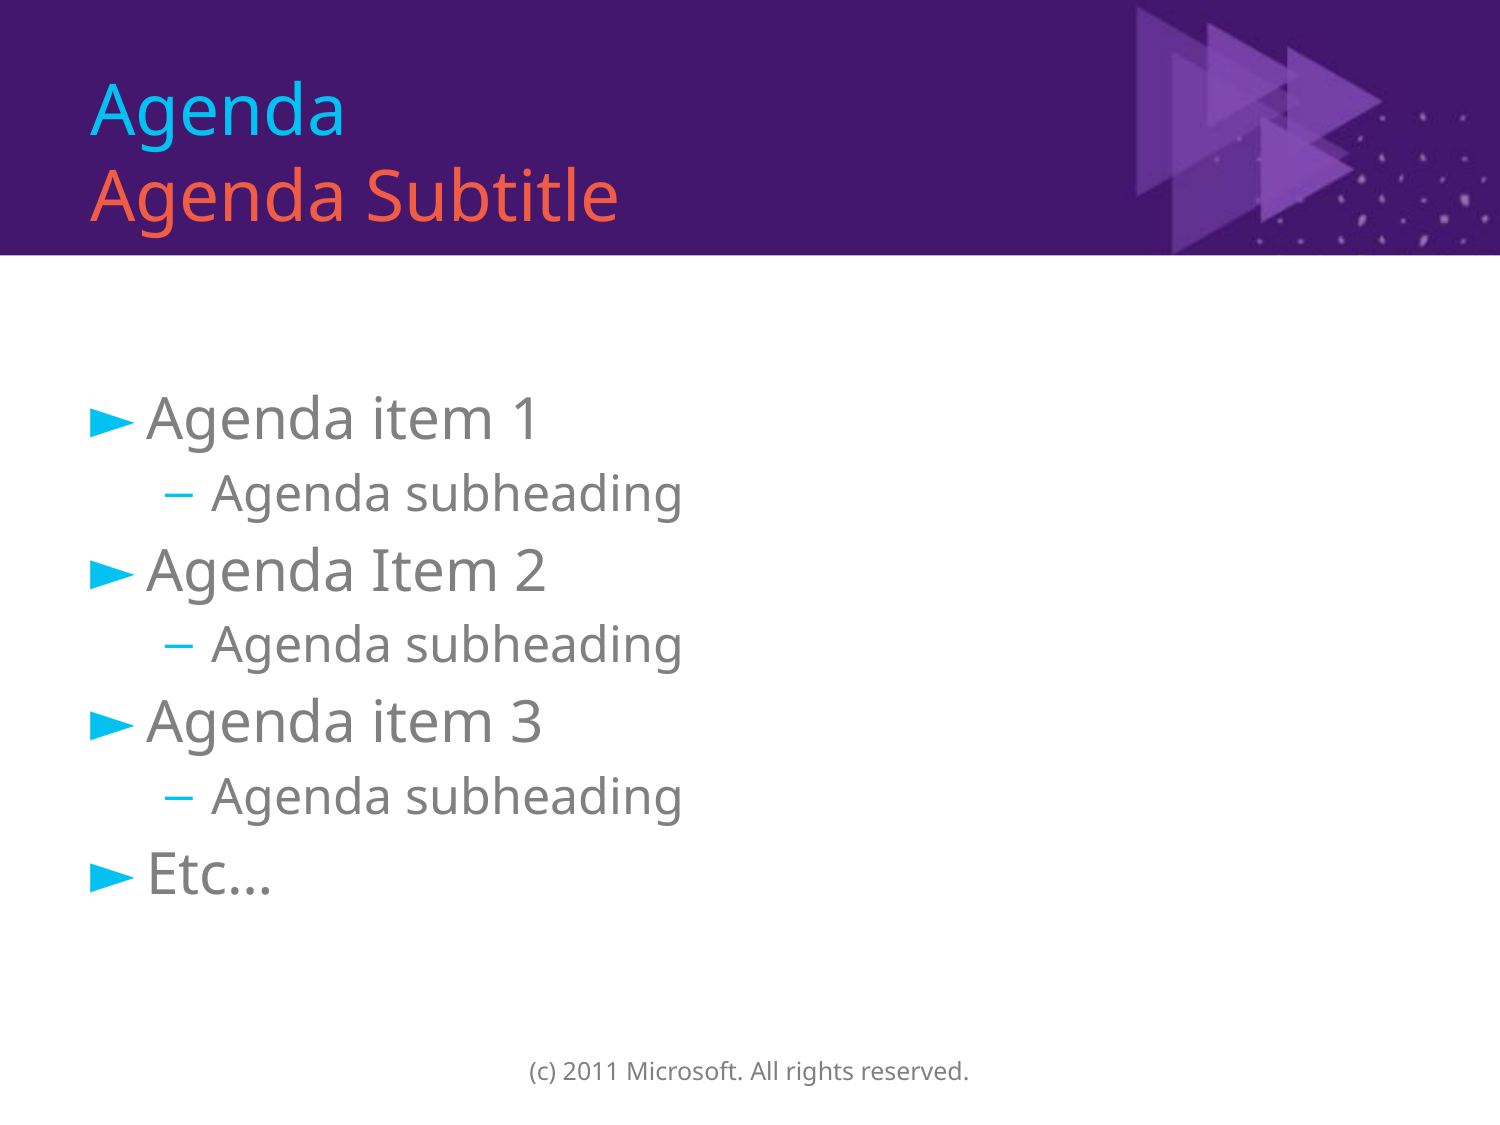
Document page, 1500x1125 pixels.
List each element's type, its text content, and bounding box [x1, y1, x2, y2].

title Agenda Agenda Subtitle [75, 56, 1425, 244]
list Agenda item 1 Agenda subheading Agenda Item 2 Agenda subheading Agenda item 3 Agenda subheading Etc… [75, 373, 1425, 1005]
picture [0, 0, 1500, 255]
footer (c) 2011 Microsoft. All rights reserved. [512, 1042, 988, 1103]
